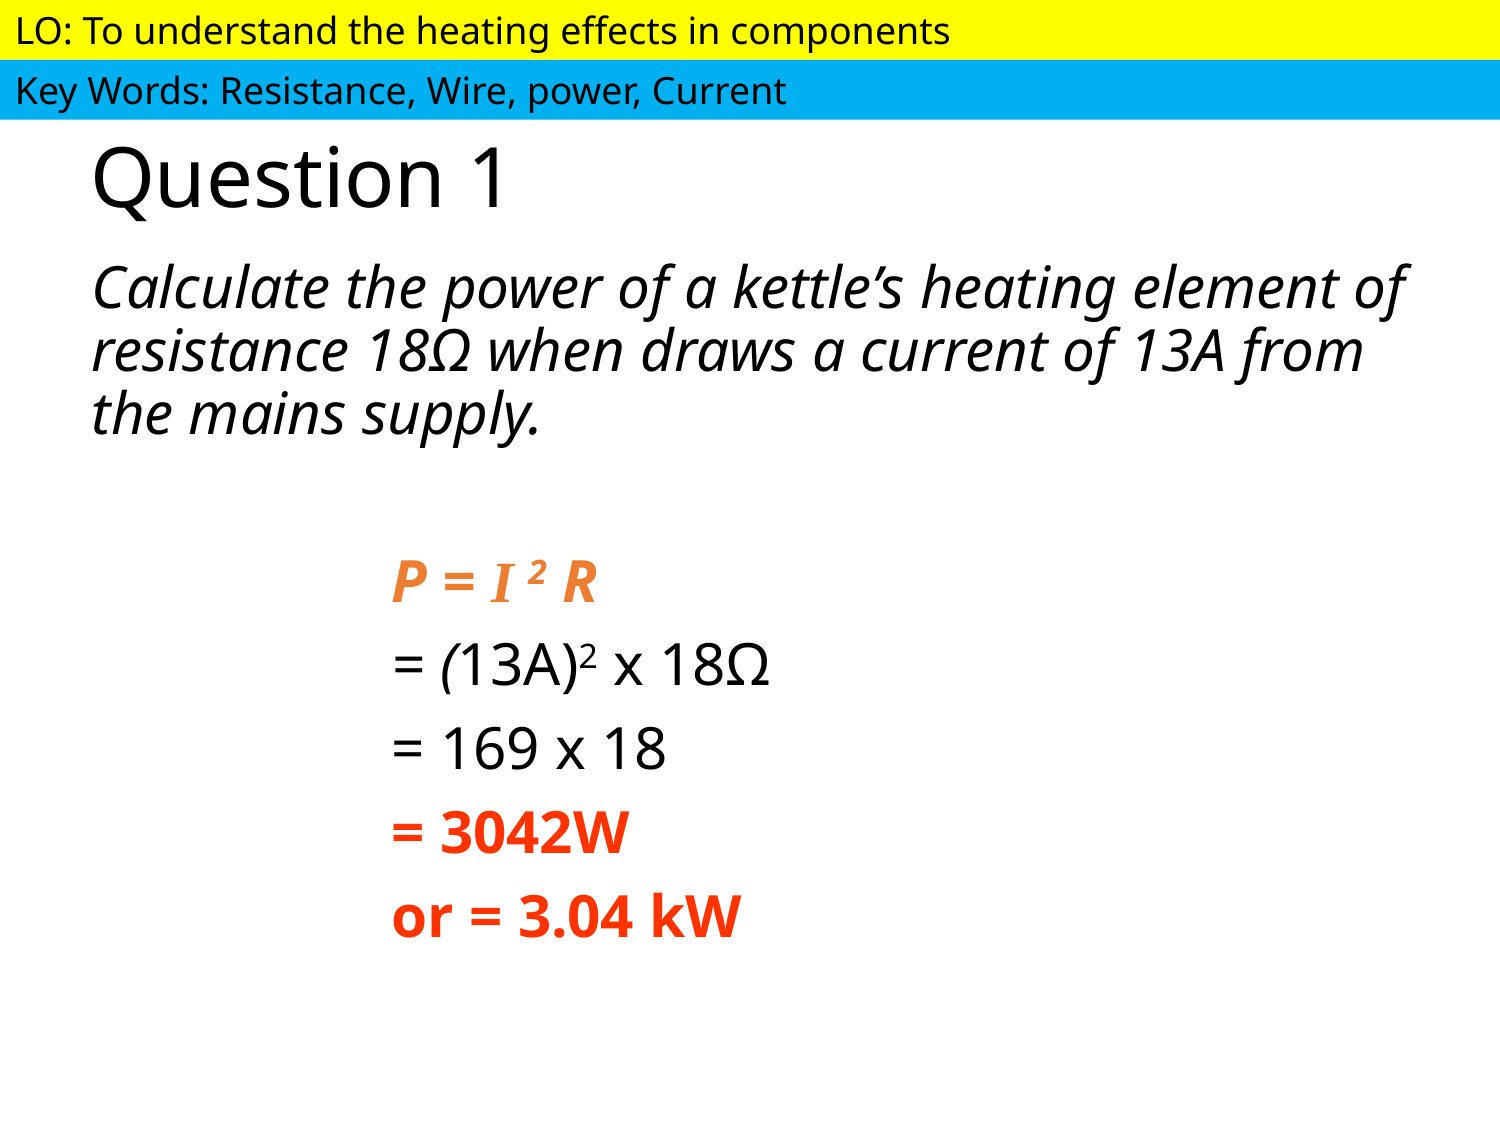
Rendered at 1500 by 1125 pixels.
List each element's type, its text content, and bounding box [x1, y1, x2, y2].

title Question 1 [75, 111, 1425, 251]
list Calculate the power of a kettle’s heating element of resistance 18Ω when draws a current of 13A from the mains supply. P = I 2 R = (13A)2 x 18Ω = 169 x 18 = 3042W or = 3.04 kW [76, 250, 1425, 1012]
